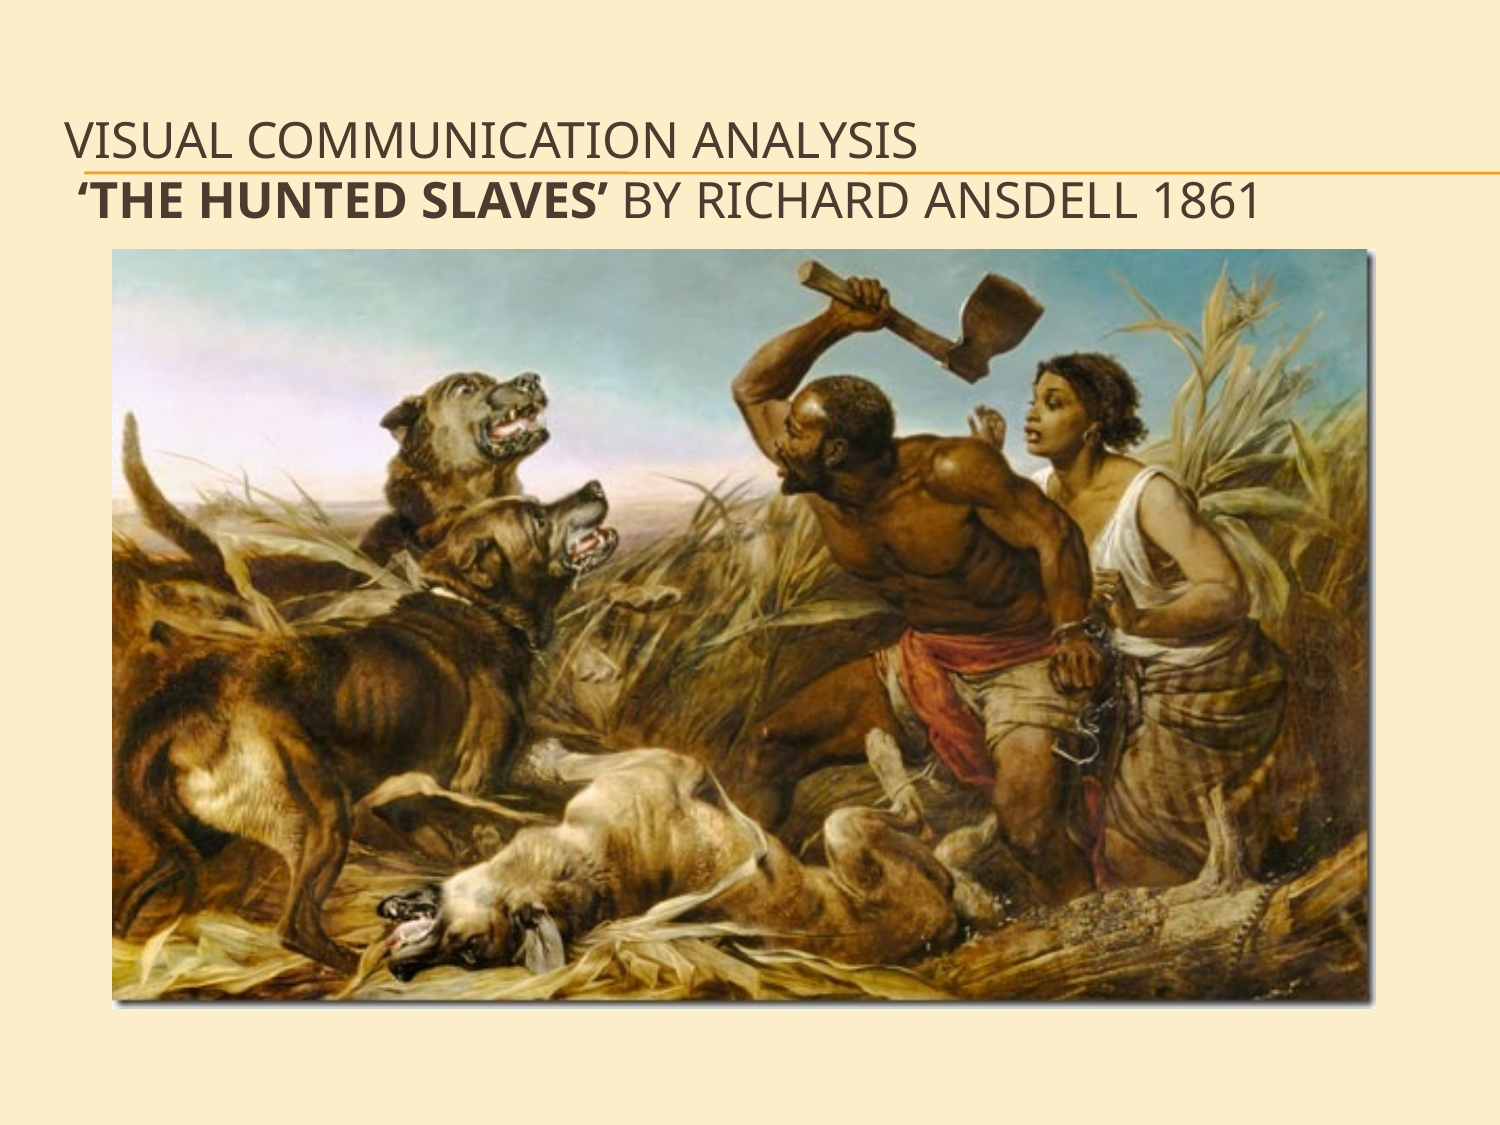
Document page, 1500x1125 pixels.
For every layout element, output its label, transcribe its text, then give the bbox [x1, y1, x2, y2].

title Visual Communication Analysis ‘The Hunted Slaves’ by Richard Ansdell 1861 [50, 99, 1475, 238]
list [112, 249, 1376, 1010]
